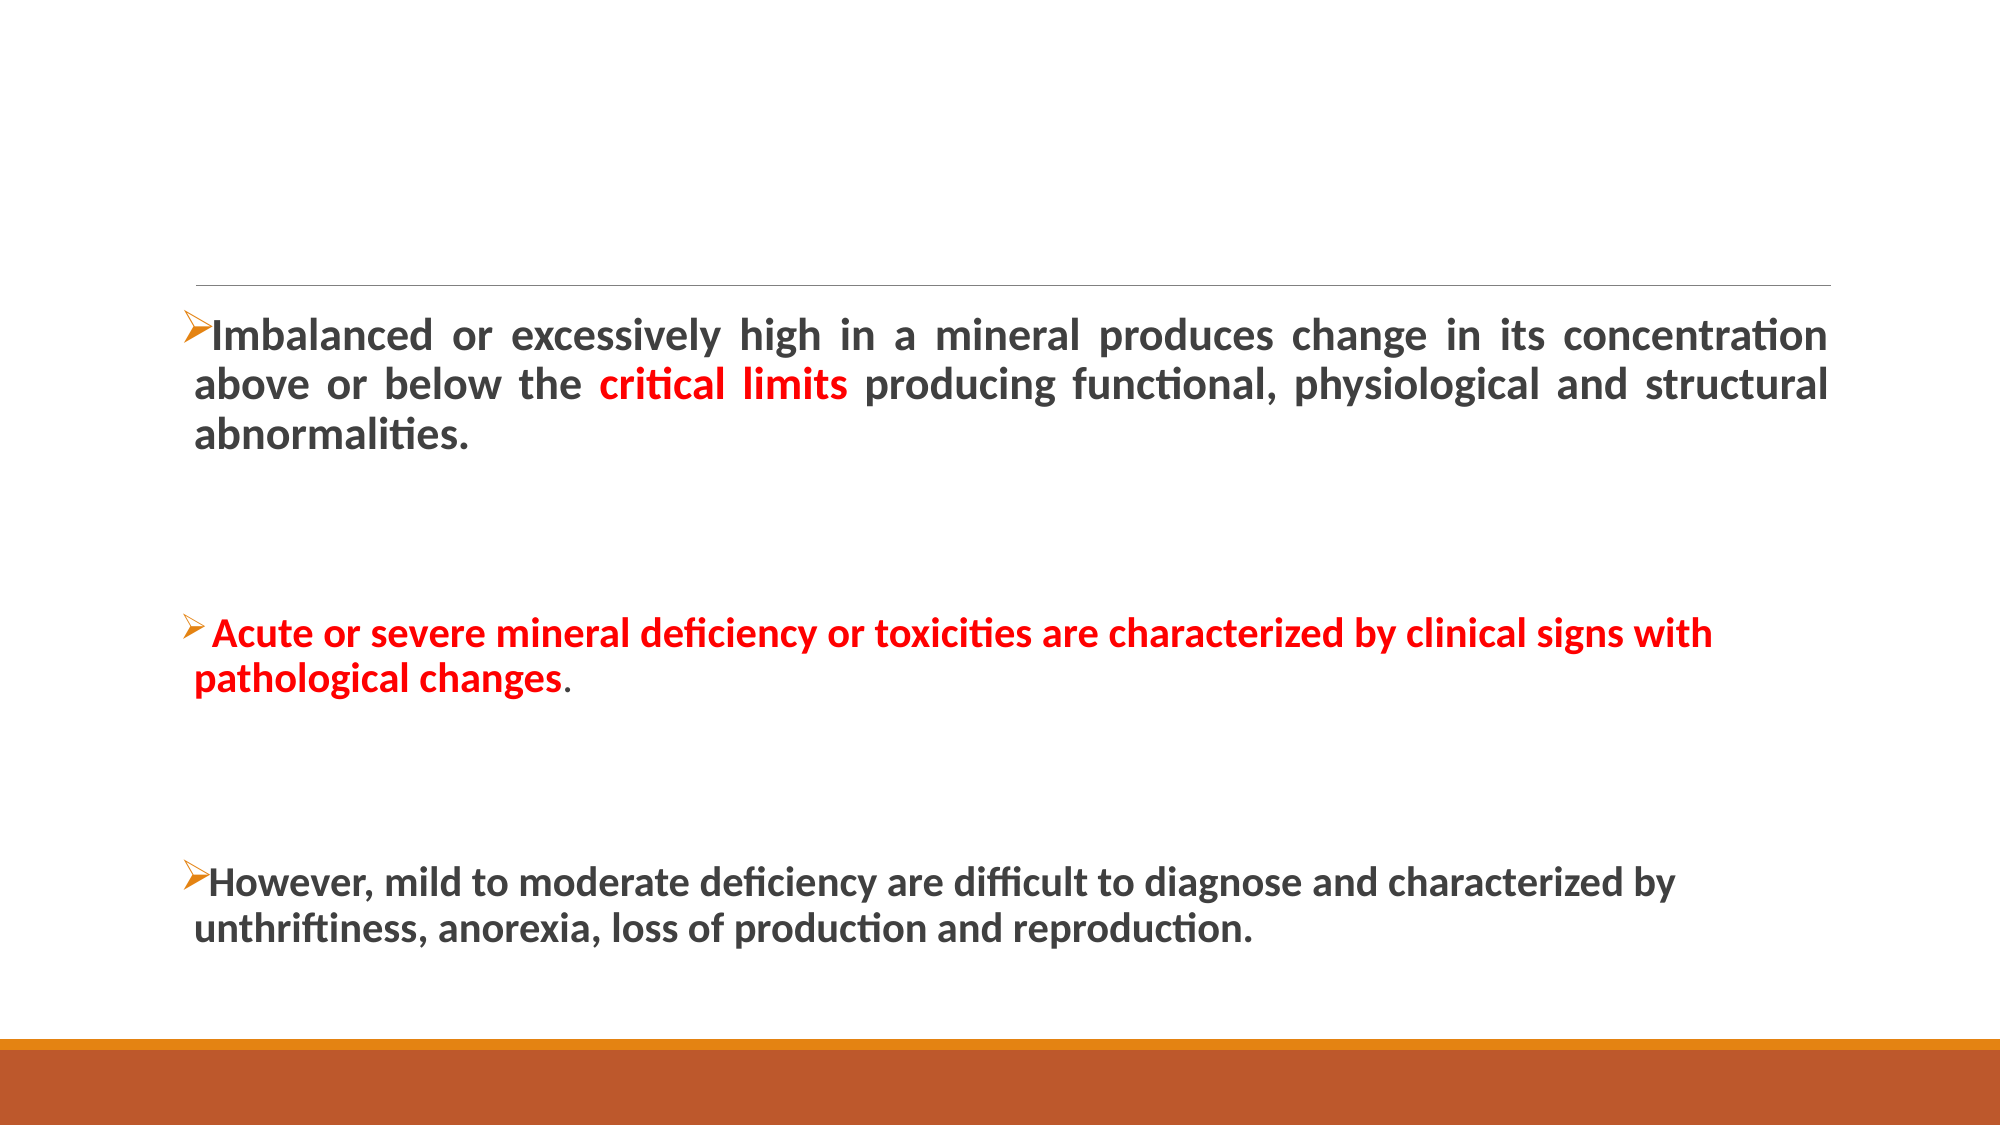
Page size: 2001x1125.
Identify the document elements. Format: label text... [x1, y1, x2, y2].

list Imbalanced or excessively high in a mineral produces change in its concentration above or below the critical limits producing functional, physiological and structural abnormalities. Acute or severe mineral deficiency or toxicities are characterized by clinical signs with pathological changes. However, mild to moderate deficiency are difficult to diagnose and characterized by unthriftiness, anorexia, loss of production and reproduction. [180, 302, 1830, 963]
